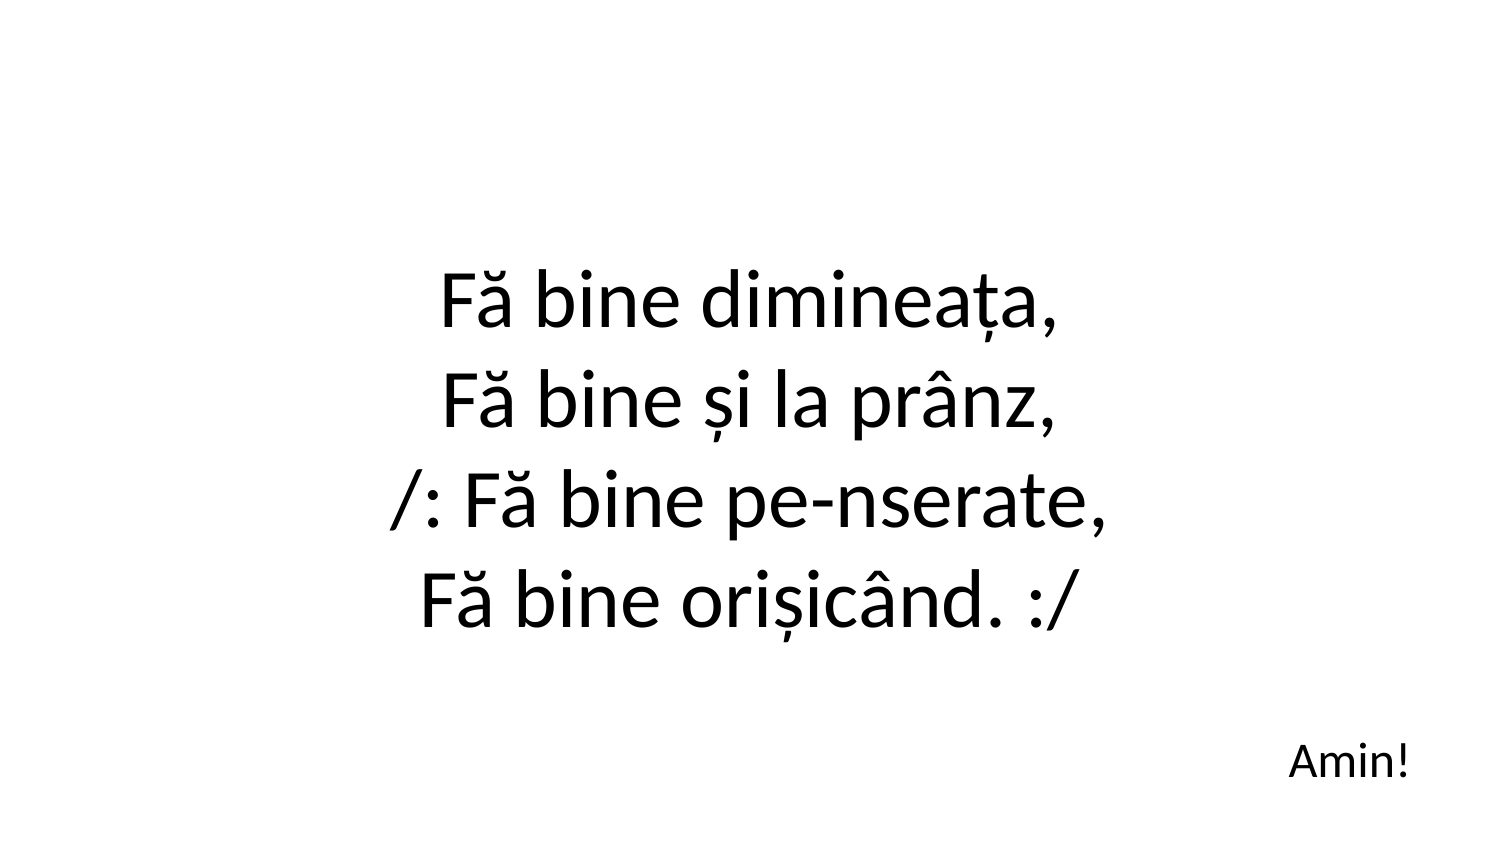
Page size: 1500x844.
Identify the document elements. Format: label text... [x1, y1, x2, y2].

text_box Fă bine dimineața, Fă bine și la prânz, /: Fă bine pe-nserate, Fă bine orișicând. :/ [375, 192, 1125, 652]
text_box Amin! [1273, 674, 1427, 795]
